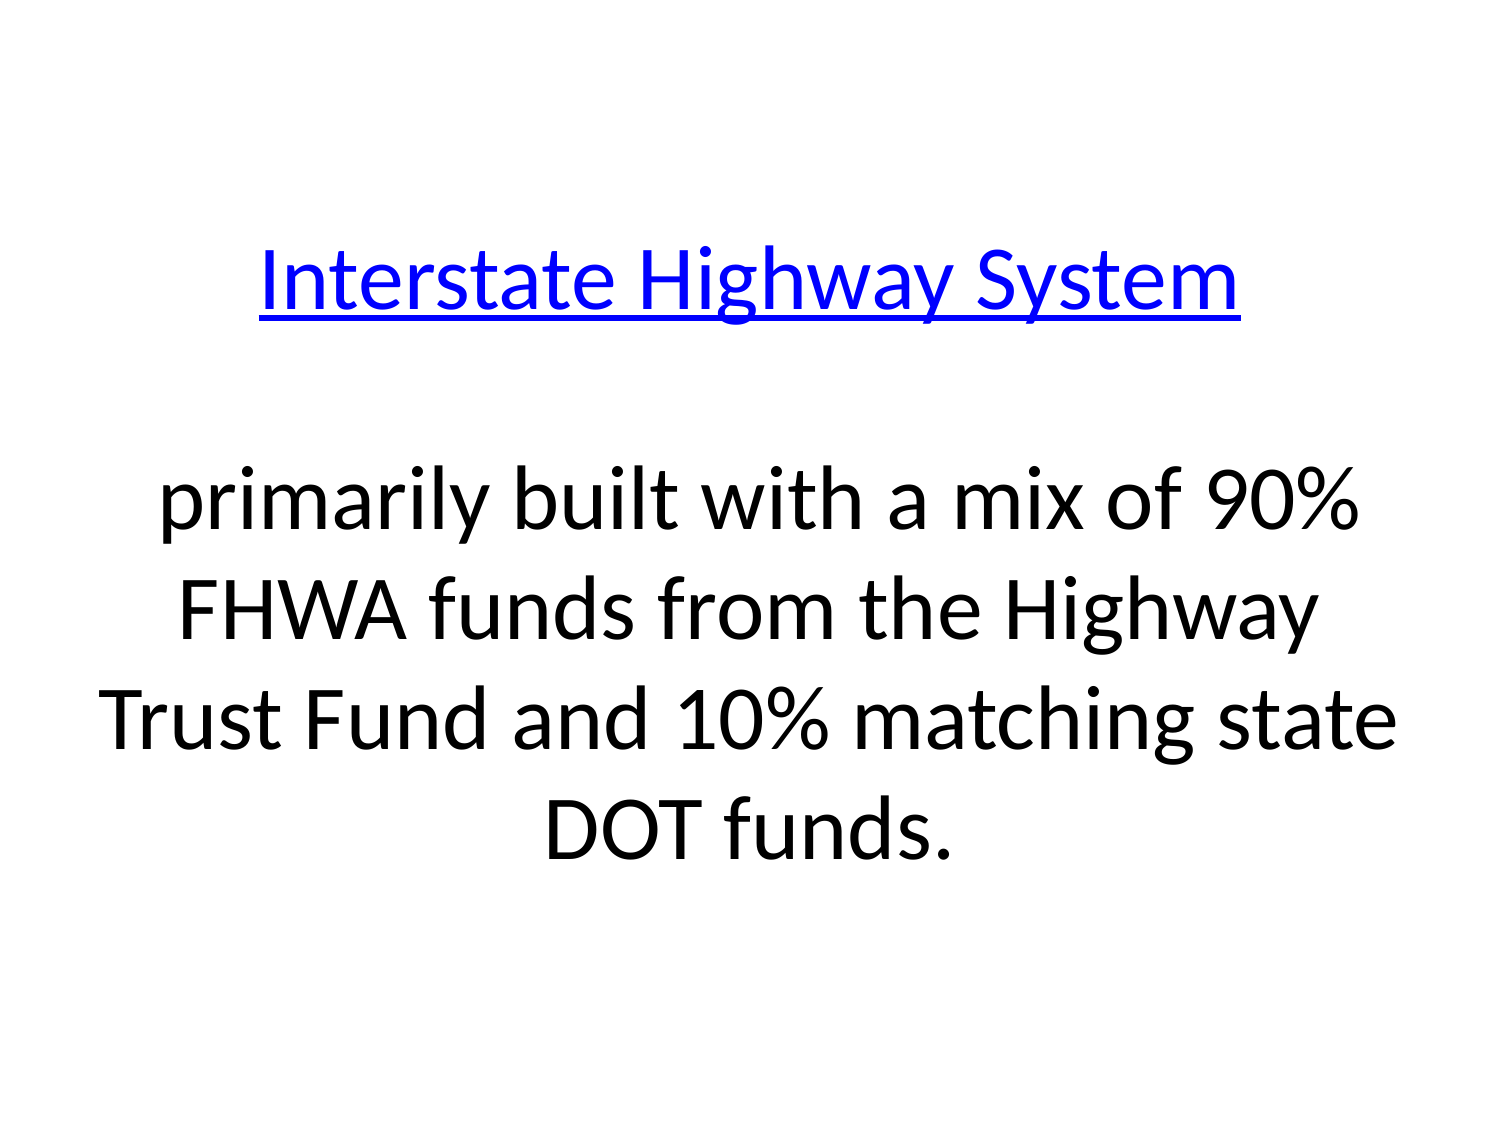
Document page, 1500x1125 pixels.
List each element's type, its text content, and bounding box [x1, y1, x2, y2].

title Interstate Highway System primarily built with a mix of 90% FHWA funds from the Highway Trust Fund and 10% matching state DOT funds. [74, 44, 1426, 1051]
